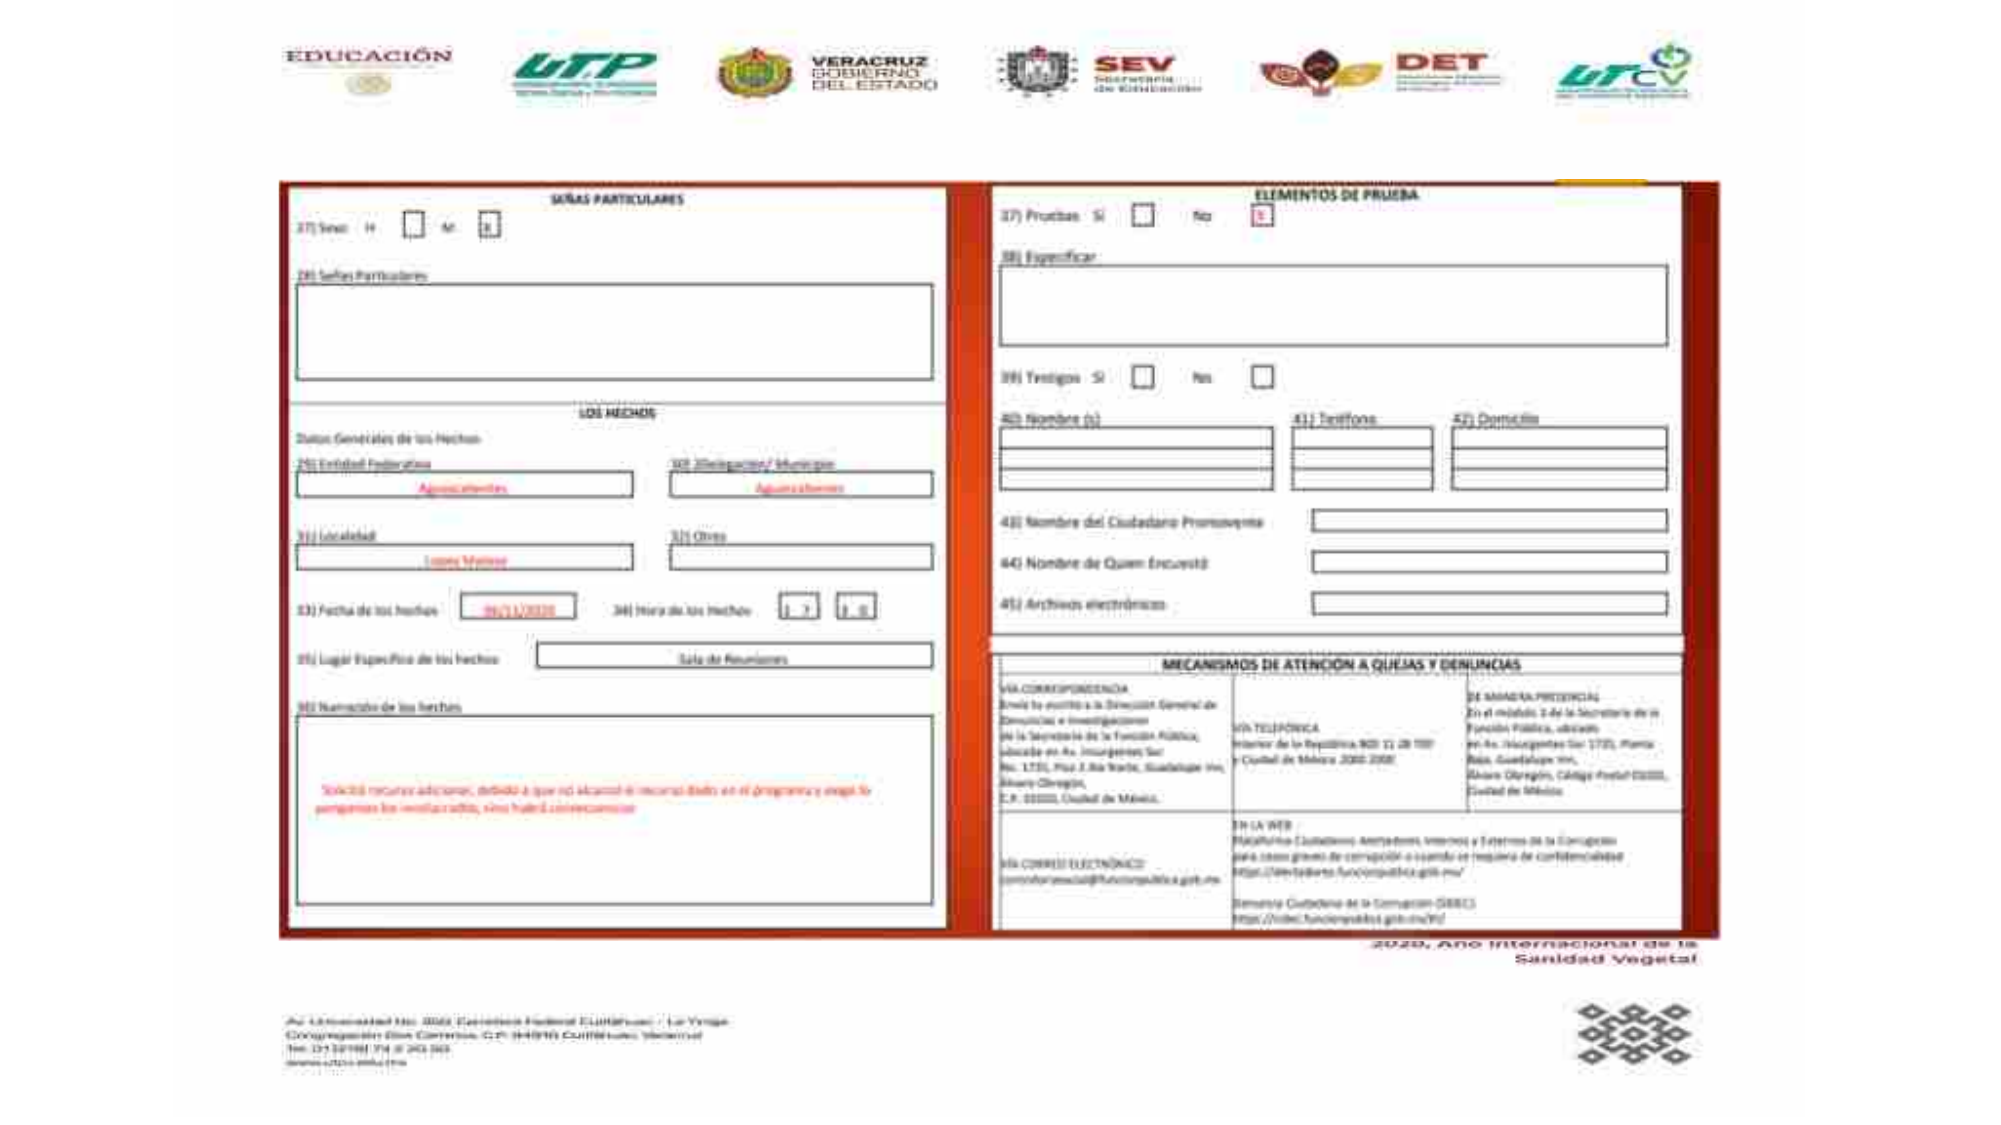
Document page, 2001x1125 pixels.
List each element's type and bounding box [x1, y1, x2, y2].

picture [173, 0, 1805, 1117]
